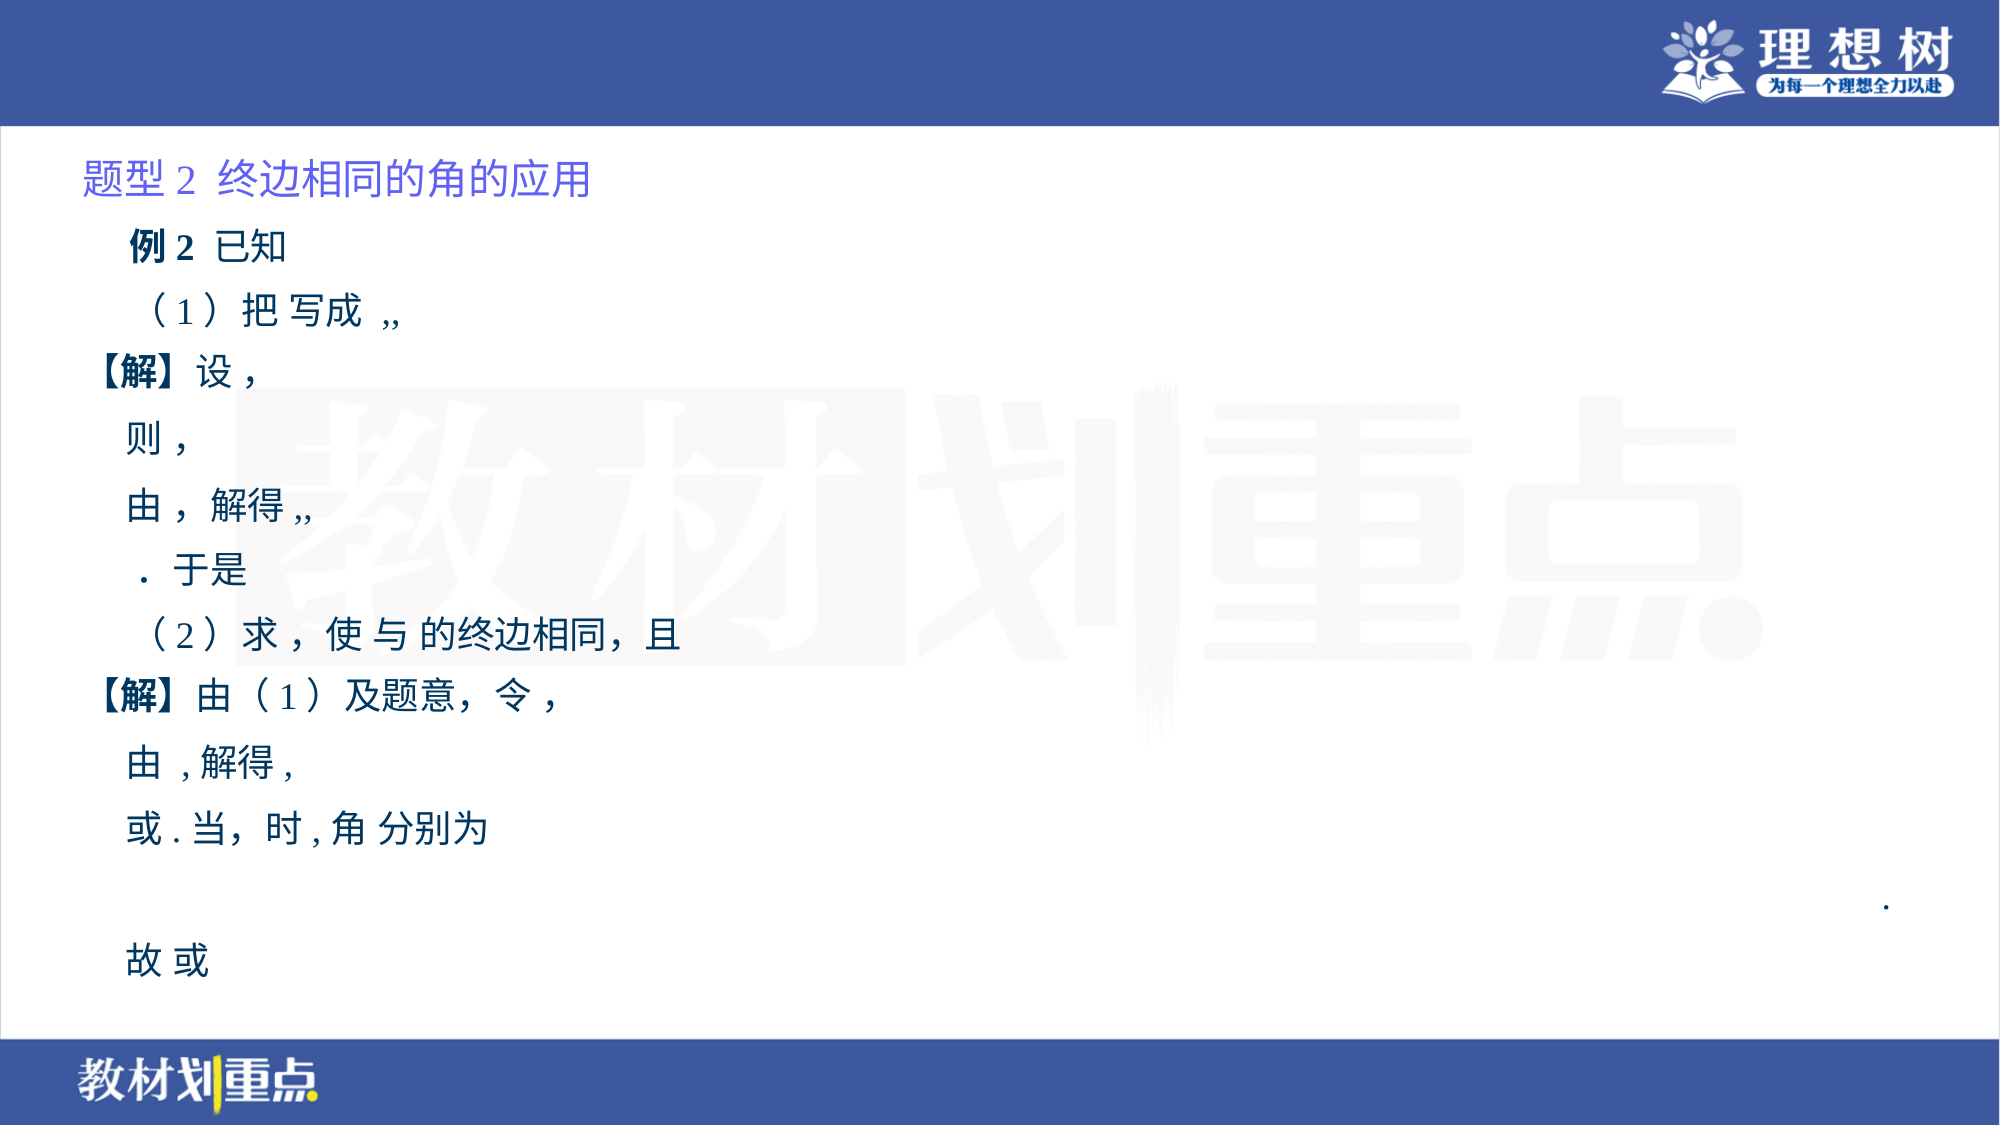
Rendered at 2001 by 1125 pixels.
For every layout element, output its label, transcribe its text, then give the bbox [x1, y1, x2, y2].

picture [0, 0, 2000, 1125]
text_box 题型2 终边相同的角的应用 [82, 129, 1817, 195]
